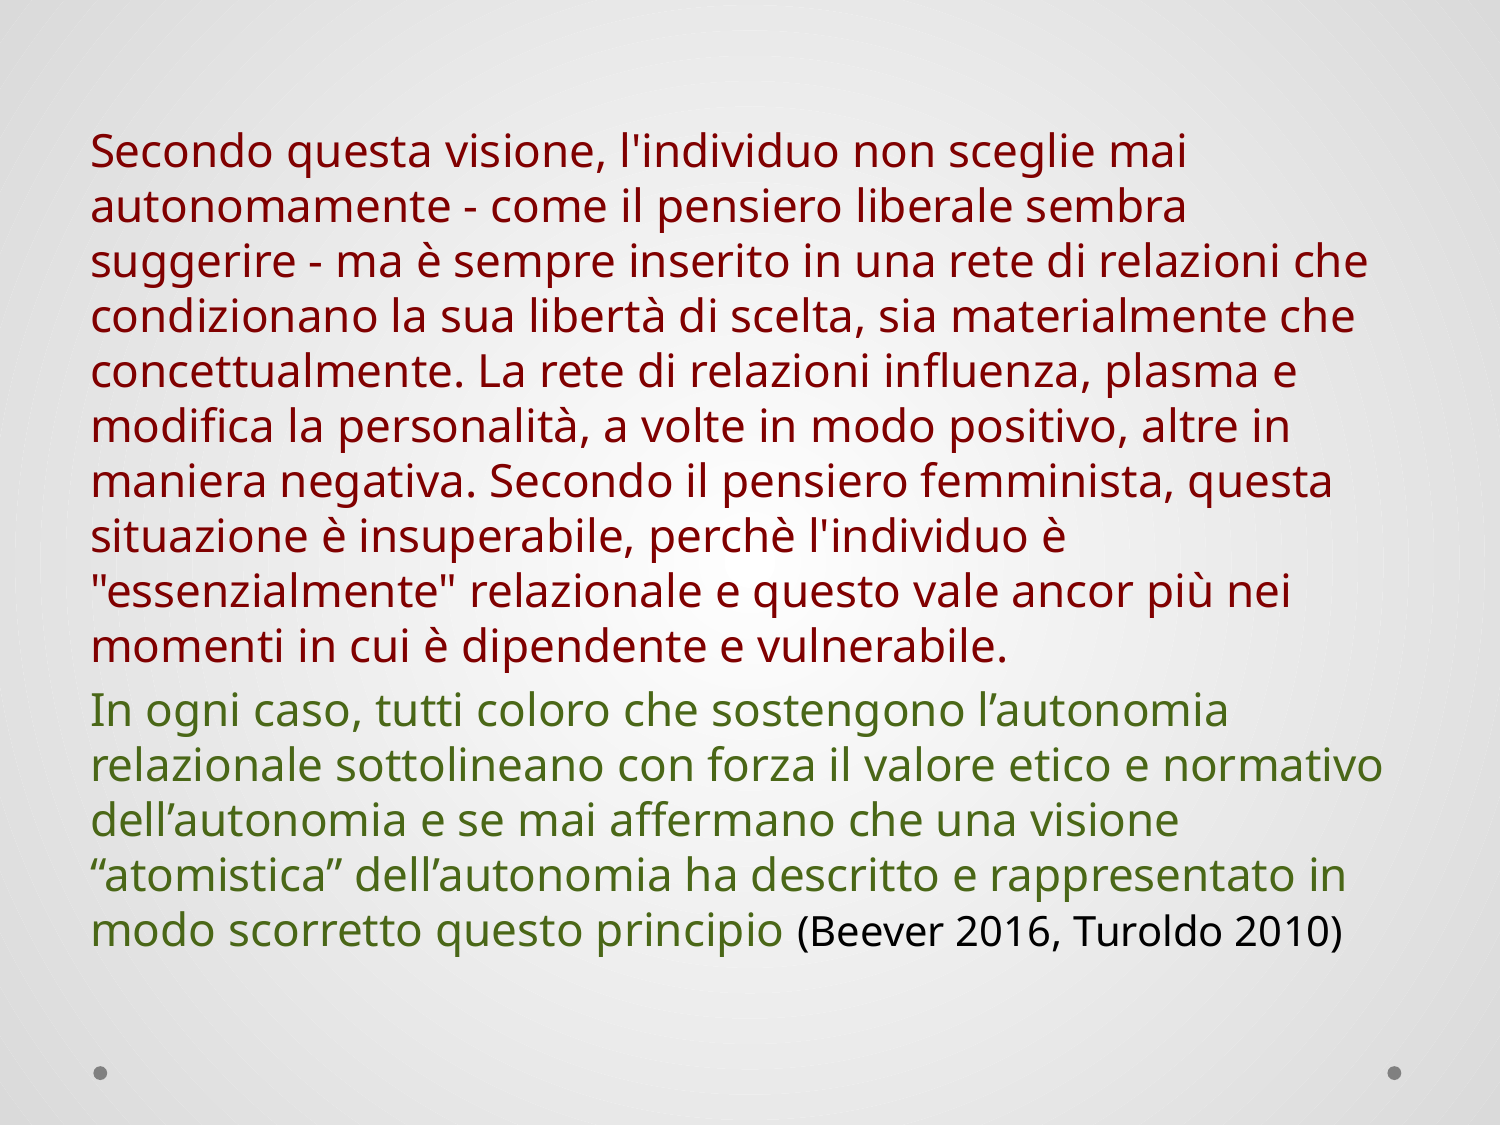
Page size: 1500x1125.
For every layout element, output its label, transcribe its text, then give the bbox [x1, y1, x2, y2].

list Secondo questa visione, l'individuo non sceglie mai autonomamente - come il pensiero liberale sembra suggerire - ma è sempre inserito in una rete di relazioni che condizionano la sua libertà di scelta, sia materialmente che concettualmente. La rete di relazioni influenza, plasma e modifica la personalità, a volte in modo positivo, altre in maniera negativa. Secondo il pensiero femminista, questa situazione è insuperabile, perchè l'individuo è "essenzialmente" relazionale e questo vale ancor più nei momenti in cui è dipendente e vulnerabile. In ogni caso, tutti coloro che sostengono l’autonomia relazionale sottolineano con forza il valore etico e normativo dell’autonomia e se mai affermano che una visione “atomistica” dell’autonomia ha descritto e rappresentato in modo scorretto questo principio (Beever 2016, Turoldo 2010) [75, 114, 1425, 992]
